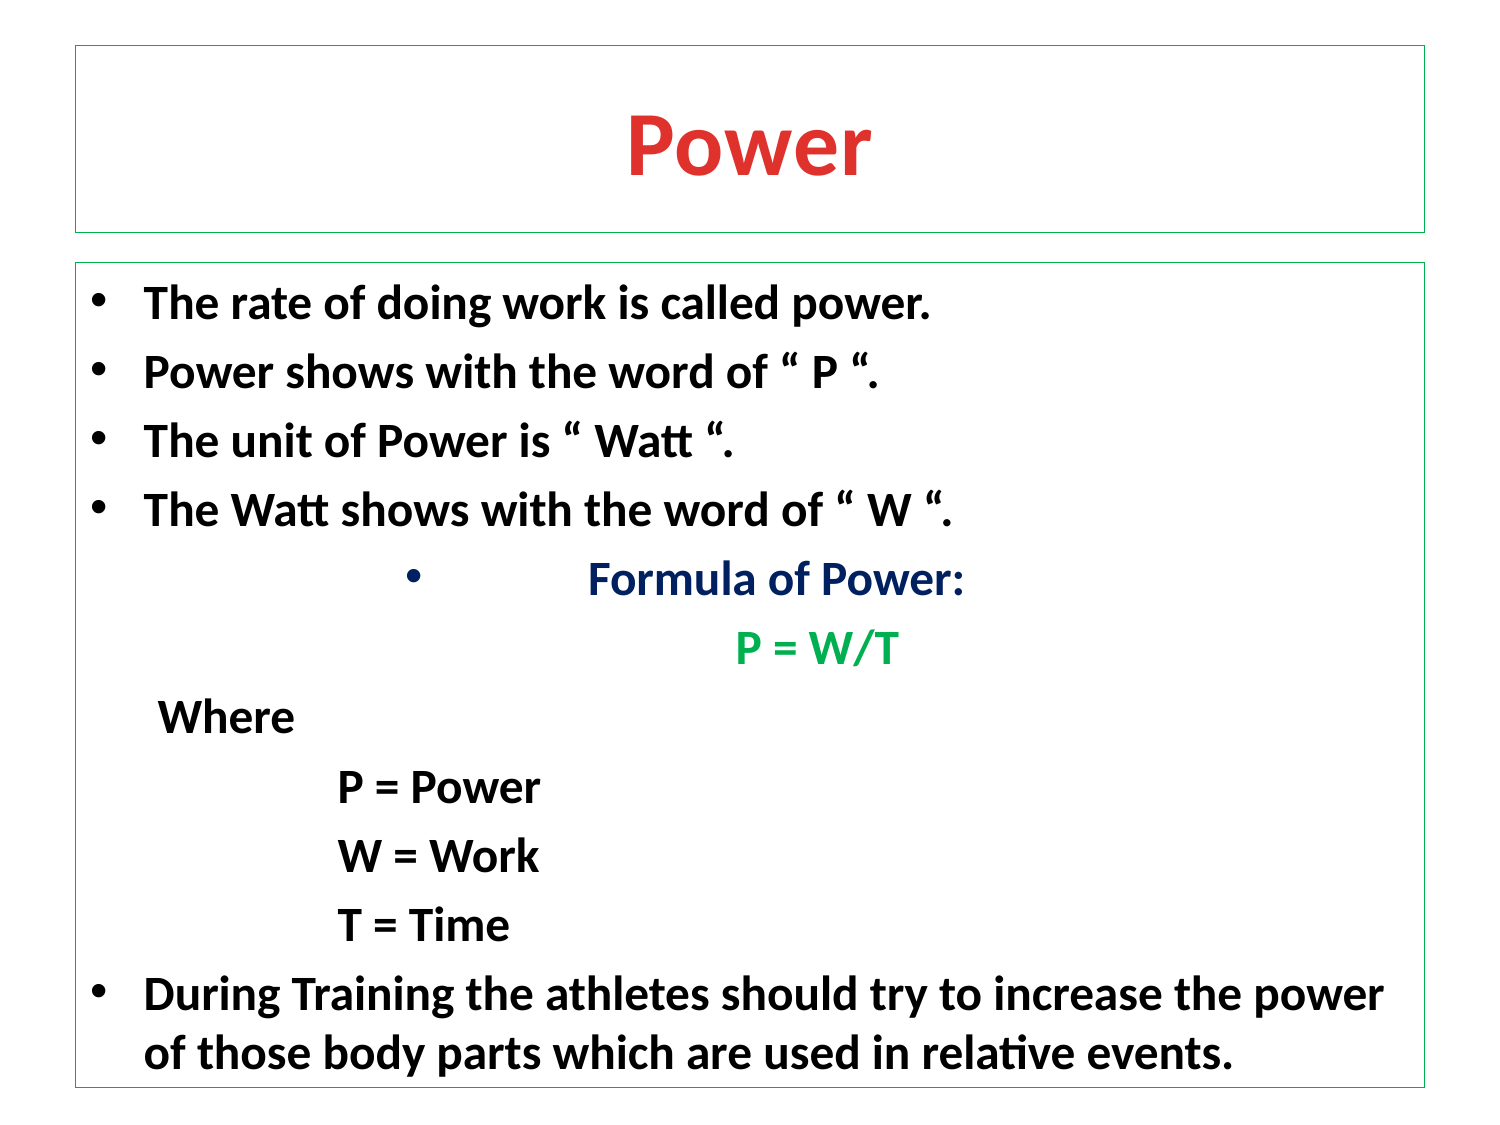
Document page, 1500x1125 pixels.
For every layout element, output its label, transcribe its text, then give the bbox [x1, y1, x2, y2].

title Power [75, 45, 1425, 233]
list The rate of doing work is called power. Power shows with the word of “ P “. The unit of Power is “ Watt “. The Watt shows with the word of “ W “. Formula of Power: P = W/T Where P = Power W = Work T = Time During Training the athletes should try to increase the power of those body parts which are used in relative events. [75, 262, 1425, 1088]
